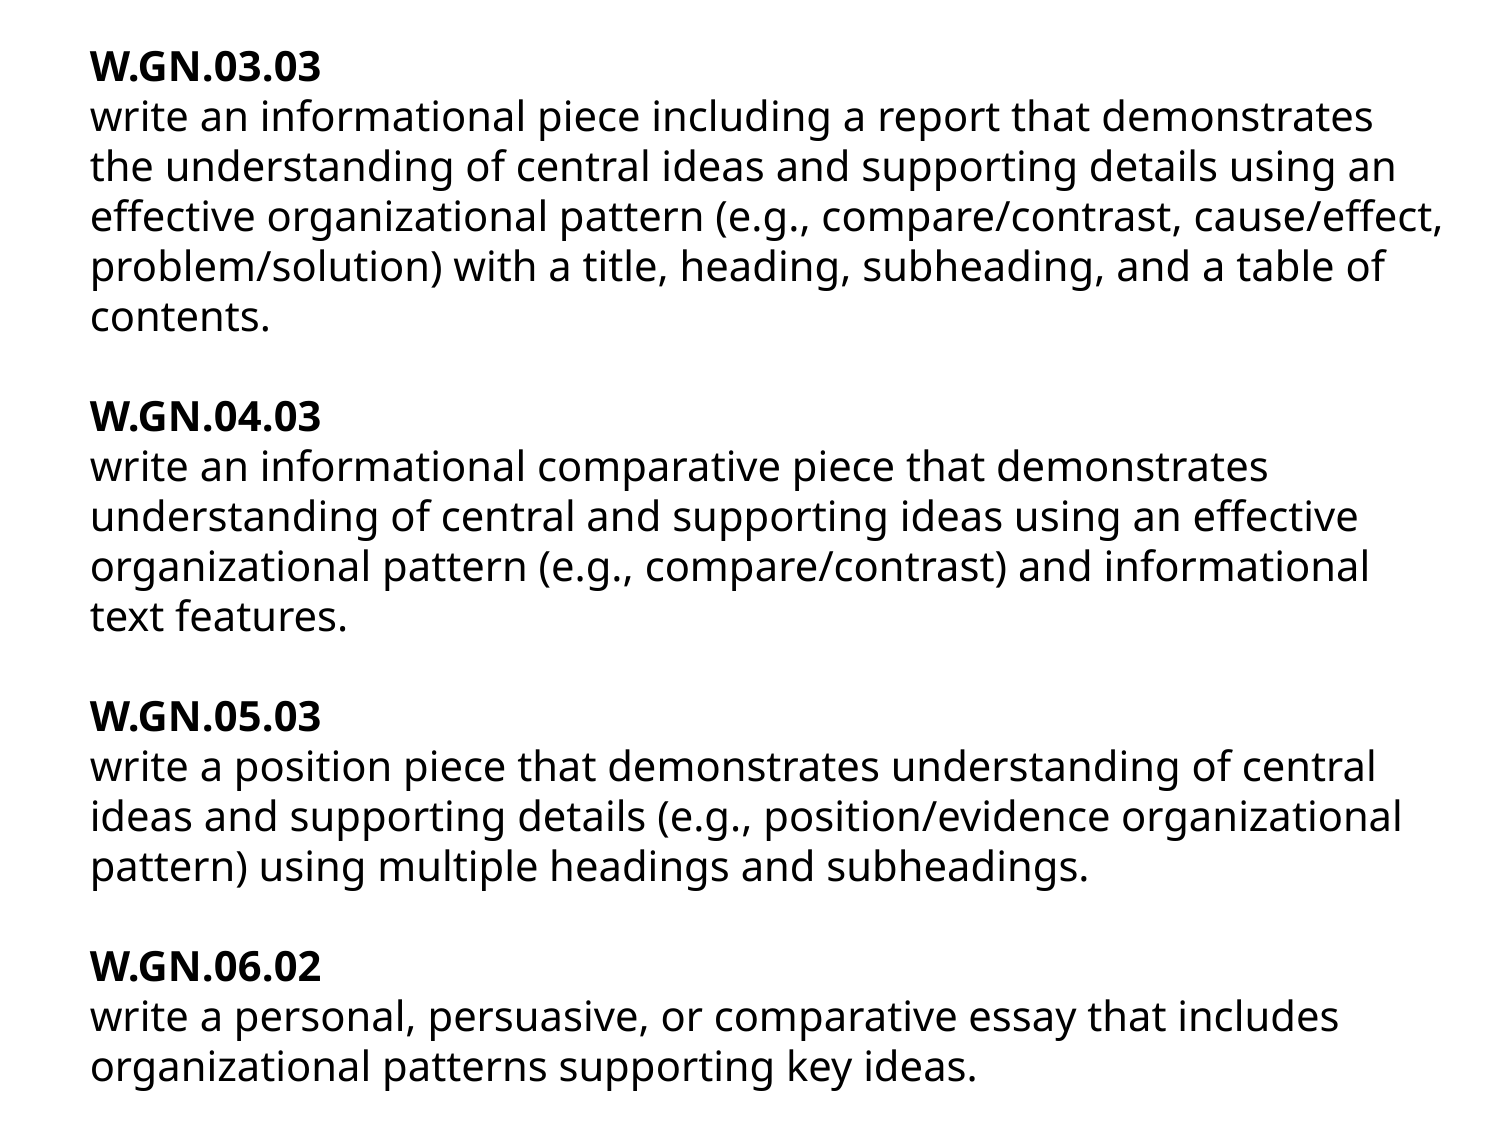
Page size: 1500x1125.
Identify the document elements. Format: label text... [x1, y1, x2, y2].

text_box W.GN.03.03 write an informational piece including a report that demonstrates the understanding of central ideas and supporting details using an effective organizational pattern (e.g., compare/contrast, cause/effect, problem/solution) with a title, heading, subheading, and a table of contents. W.GN.04.03 write an informational comparative piece that demonstrates understanding of central and supporting ideas using an effective organizational pattern (e.g., compare/contrast) and informational text features. W.GN.05.03 write a position piece that demonstrates understanding of central ideas and supporting details (e.g., position/evidence organizational pattern) using multiple headings and subheadings. W.GN.06.02 write a personal, persuasive, or comparative essay that includes organizational patterns supporting key ideas. [75, 32, 1463, 1098]
